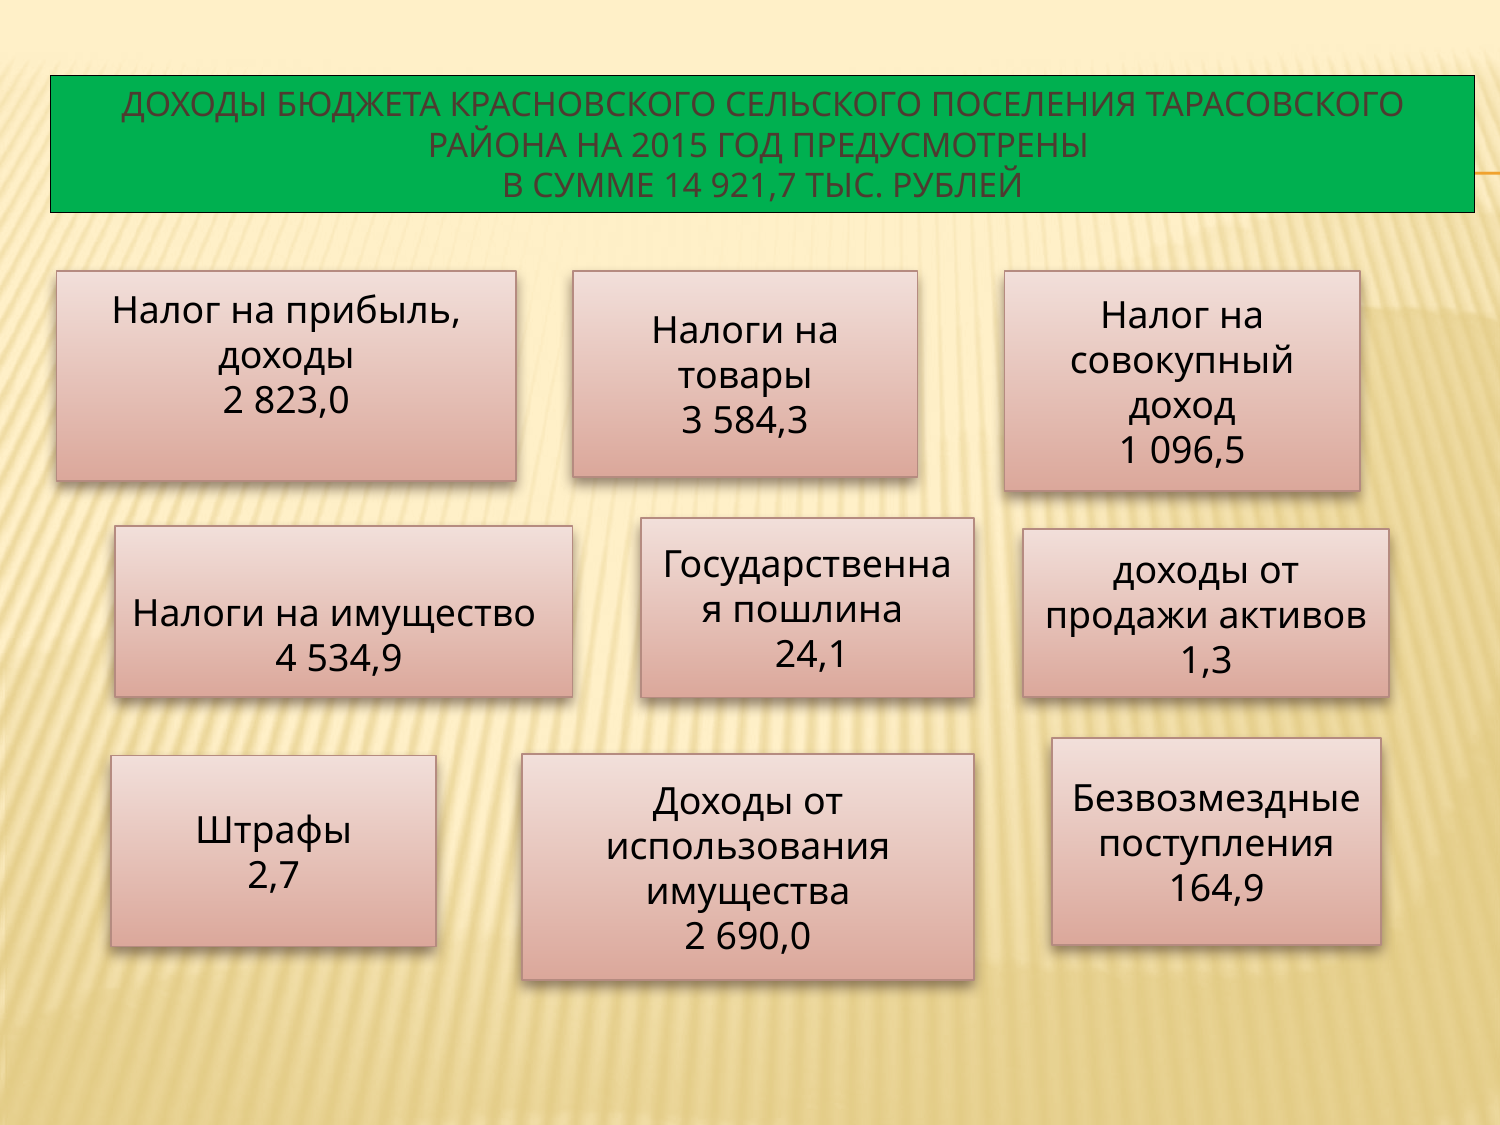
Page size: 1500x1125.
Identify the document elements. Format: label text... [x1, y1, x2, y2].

text_box Государственная пошлина 24,1 [640, 517, 975, 698]
text_box Налог на совокупный доход 1 096,5 [1004, 270, 1361, 492]
text_box Налоги на товары 3 584,3 [572, 270, 918, 478]
title Доходы бюджета КРАСНОВСКОГО СЕЛЬСКОГО ПОСЕЛЕНИЯ Тарасовского района на 2015 год предусмотрены в сумме 14 921,7 тыс. рублей [50, 75, 1475, 213]
text_box Штрафы 2,7 [110, 755, 437, 947]
text_box Налоги на имущество 4 534,9 [114, 525, 573, 698]
text_box Доходы от использования имущества 2 690,0 [521, 753, 975, 981]
text_box доходы от продажи активов 1,3 [1022, 528, 1390, 698]
text_box Налог на прибыль, доходы 2 823,0 [56, 270, 517, 482]
text_box Безвозмездные поступления 164,9 [1051, 737, 1382, 946]
